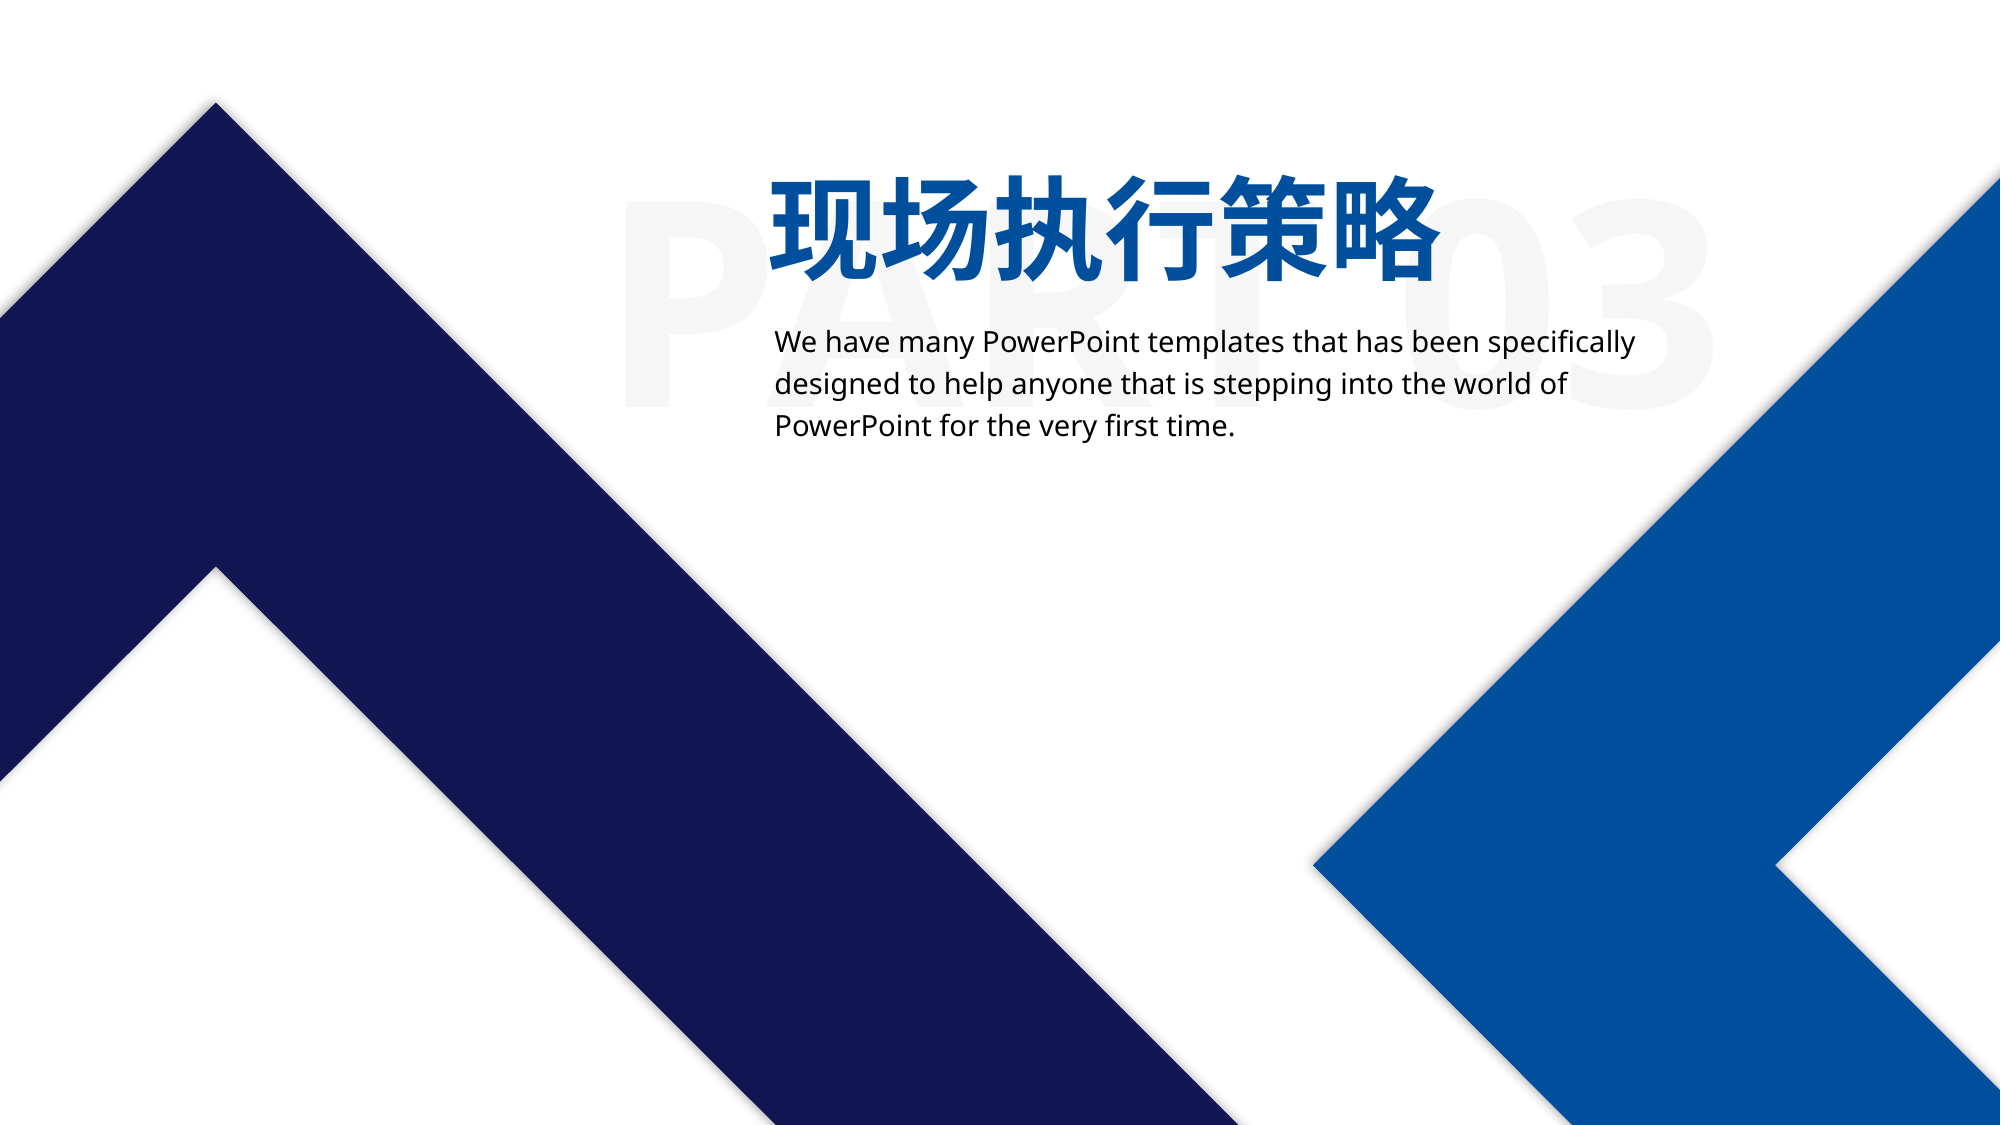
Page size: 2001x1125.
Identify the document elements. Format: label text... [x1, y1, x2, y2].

text_box [1311, 176, 2000, 1125]
text_box 现场执行策略 [752, 151, 1765, 301]
text_box [0, 101, 1240, 1125]
text_box We have many PowerPoint templates that has been specifically designed to help anyone that is stepping into the world of PowerPoint for the very first time. [774, 316, 1706, 442]
text_box PART 03 [522, 112, 1804, 473]
